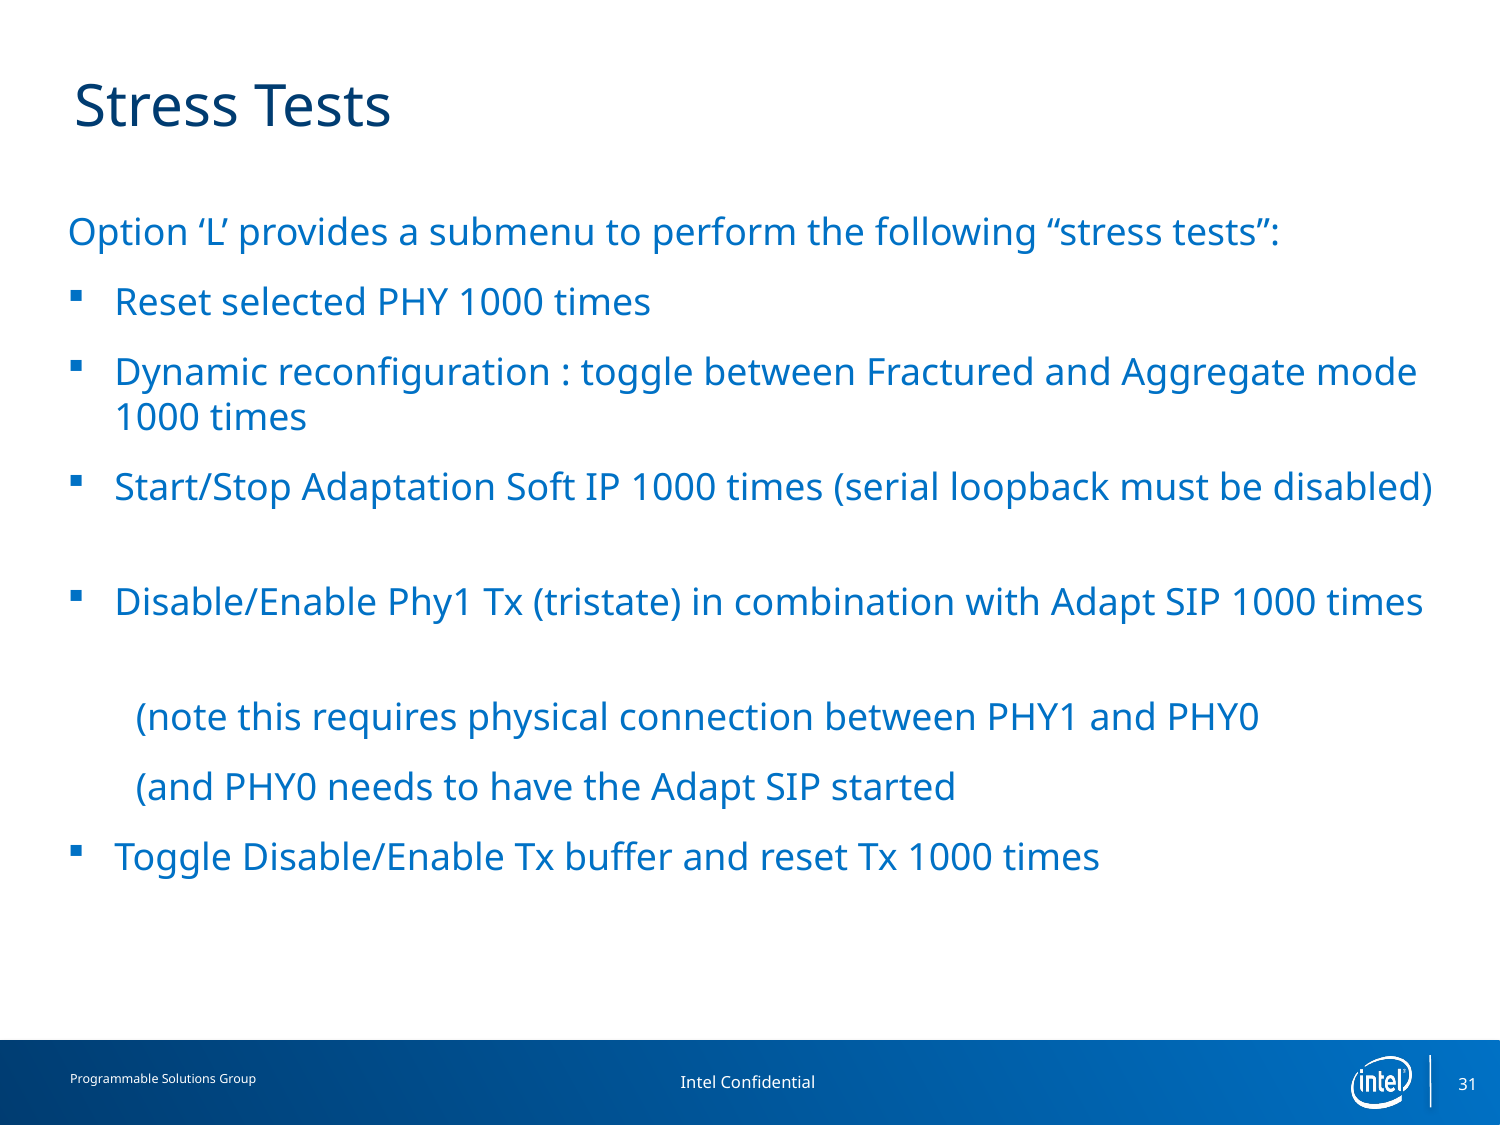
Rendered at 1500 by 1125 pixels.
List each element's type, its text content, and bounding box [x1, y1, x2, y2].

slide_number 31 [1127, 1055, 1478, 1116]
list Option ‘L’ provides a submenu to perform the following “stress tests”: Reset selected PHY 1000 times Dynamic reconfiguration : toggle between Fractured and Aggregate mode 1000 times Start/Stop Adaptation Soft IP 1000 times (serial loopback must be disabled) Disable/Enable Phy1 Tx (tristate) in combination with Adapt SIP 1000 times (note this requires physical connection between PHY1 and PHY0 (and PHY0 needs to have the Adapt SIP started Toggle Disable/Enable Tx buffer and reset Tx 1000 times [67, 208, 1463, 1034]
title Stress Tests [74, 67, 1425, 208]
